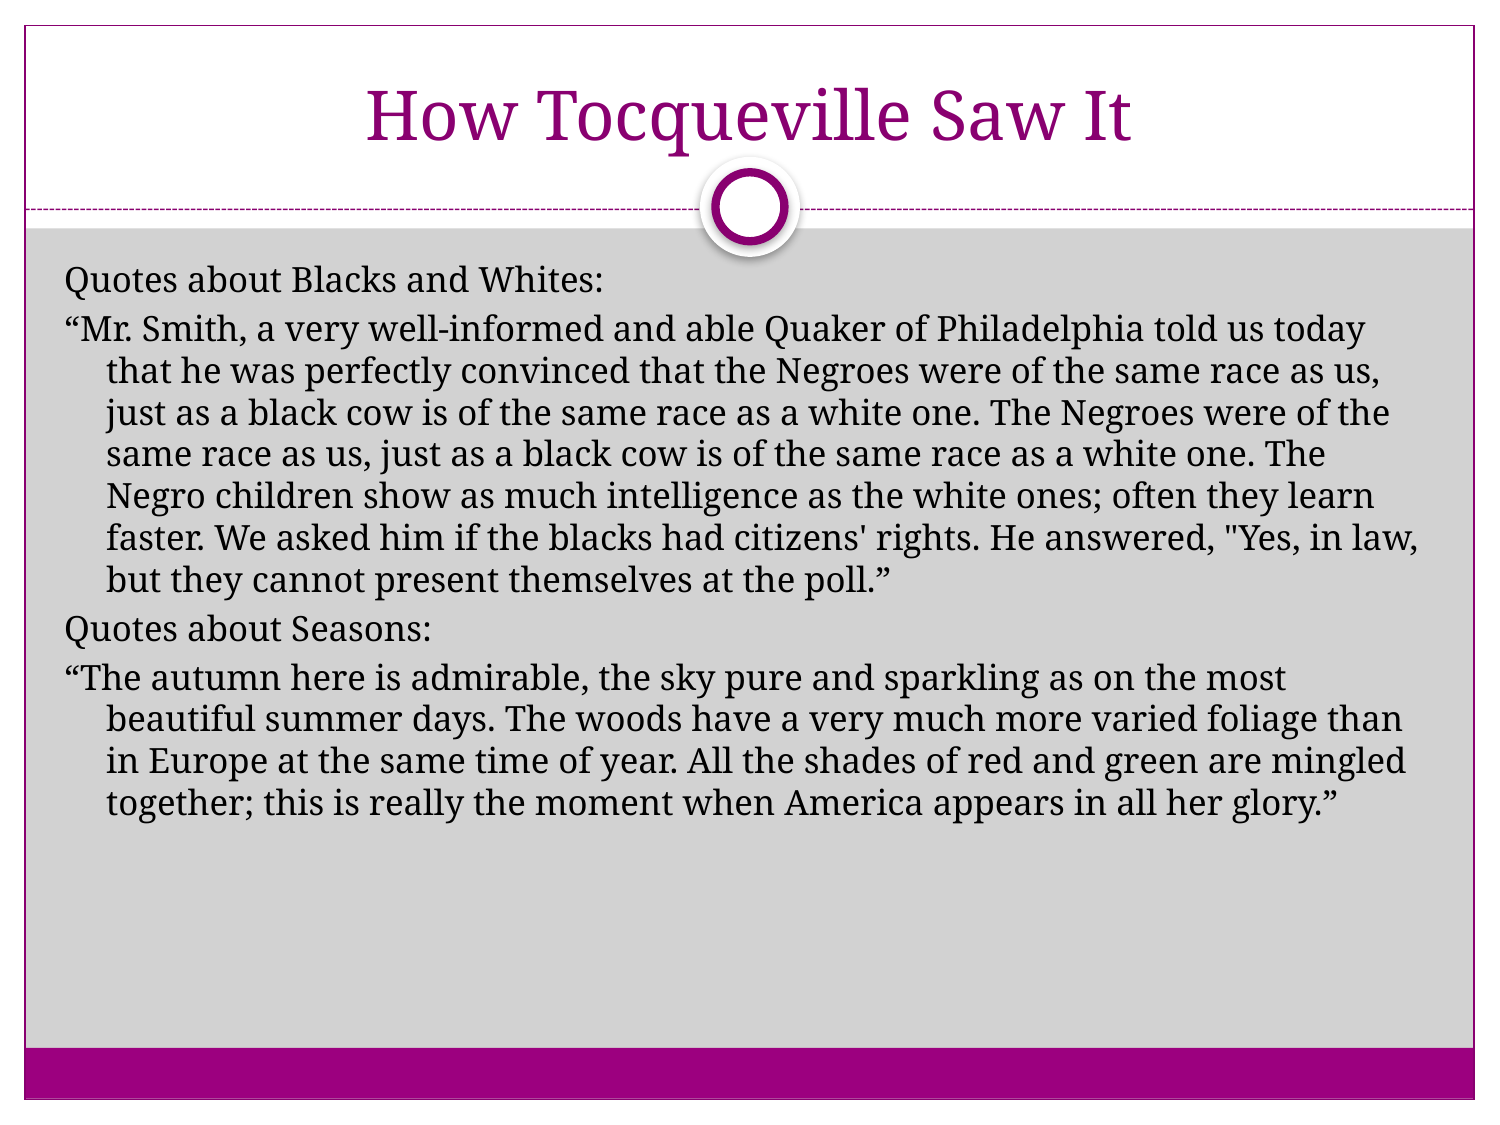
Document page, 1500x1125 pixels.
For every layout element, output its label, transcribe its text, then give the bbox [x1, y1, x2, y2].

list Quotes about Blacks and Whites: “Mr. Smith, a very well-informed and able Quaker of Philadelphia told us today that he was perfectly convinced that the Negroes were of the same race as us, just as a black cow is of the same race as a white one. The Negroes were of the same race as us, just as a black cow is of the same race as a white one. The Negro children show as much intelligence as the white ones; often they learn faster. We asked him if the blacks had citizens' rights. He answered, "Yes, in law, but they cannot present themselves at the poll.” Quotes about Seasons: “The autumn here is admirable, the sky pure and sparkling as on the most beautiful summer days. The woods have a very much more varied foliage than in Europe at the same time of year. All the shades of red and green are mingled together; this is really the moment when America appears in all her glory.” [49, 250, 1445, 1001]
title How Tocqueville Saw It [49, 37, 1450, 162]
